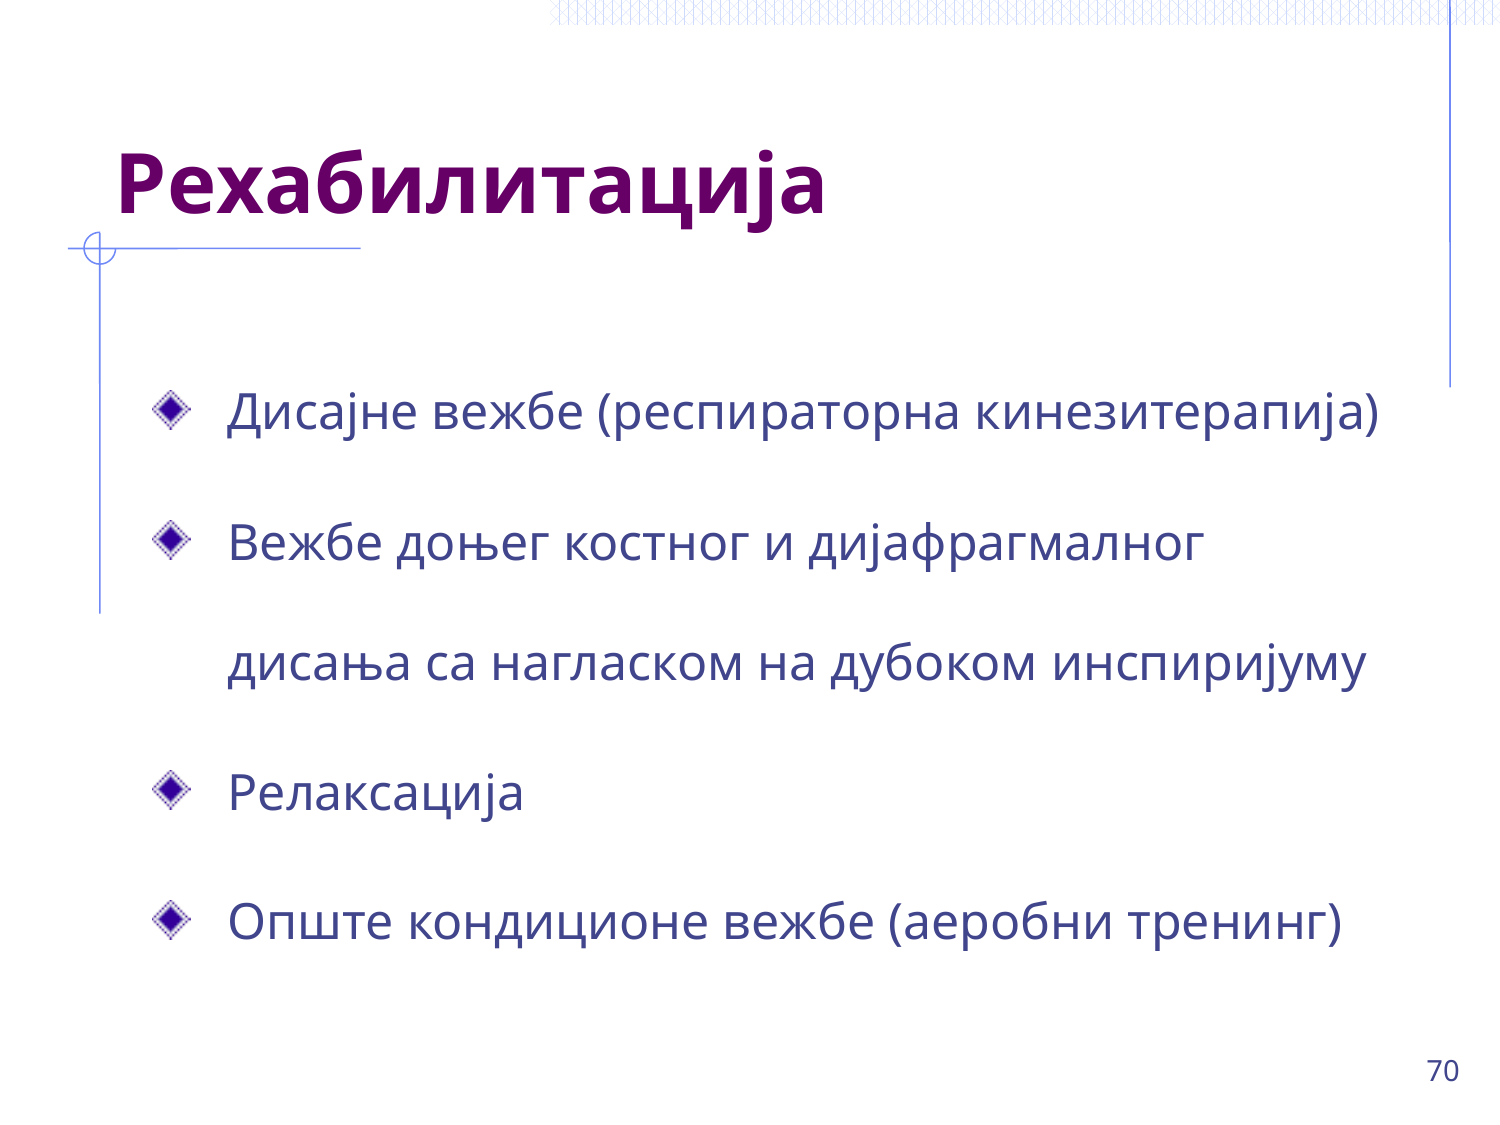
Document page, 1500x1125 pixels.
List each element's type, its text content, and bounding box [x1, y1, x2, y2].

list Дисајне вежбе (респираторна кинезитерапија) Вежбе доњег костног и дијафрагмалног дисања са нагласком на дубоком инспиријуму Релаксација Опште кондиционе вежбе (аеробни тренинг) [137, 312, 1413, 988]
picture [152, 520, 191, 560]
slide_number 70 [1162, 1025, 1475, 1100]
picture [152, 900, 191, 940]
picture [152, 770, 191, 810]
title Рехабилитација [99, 49, 1376, 238]
picture [152, 390, 191, 430]
